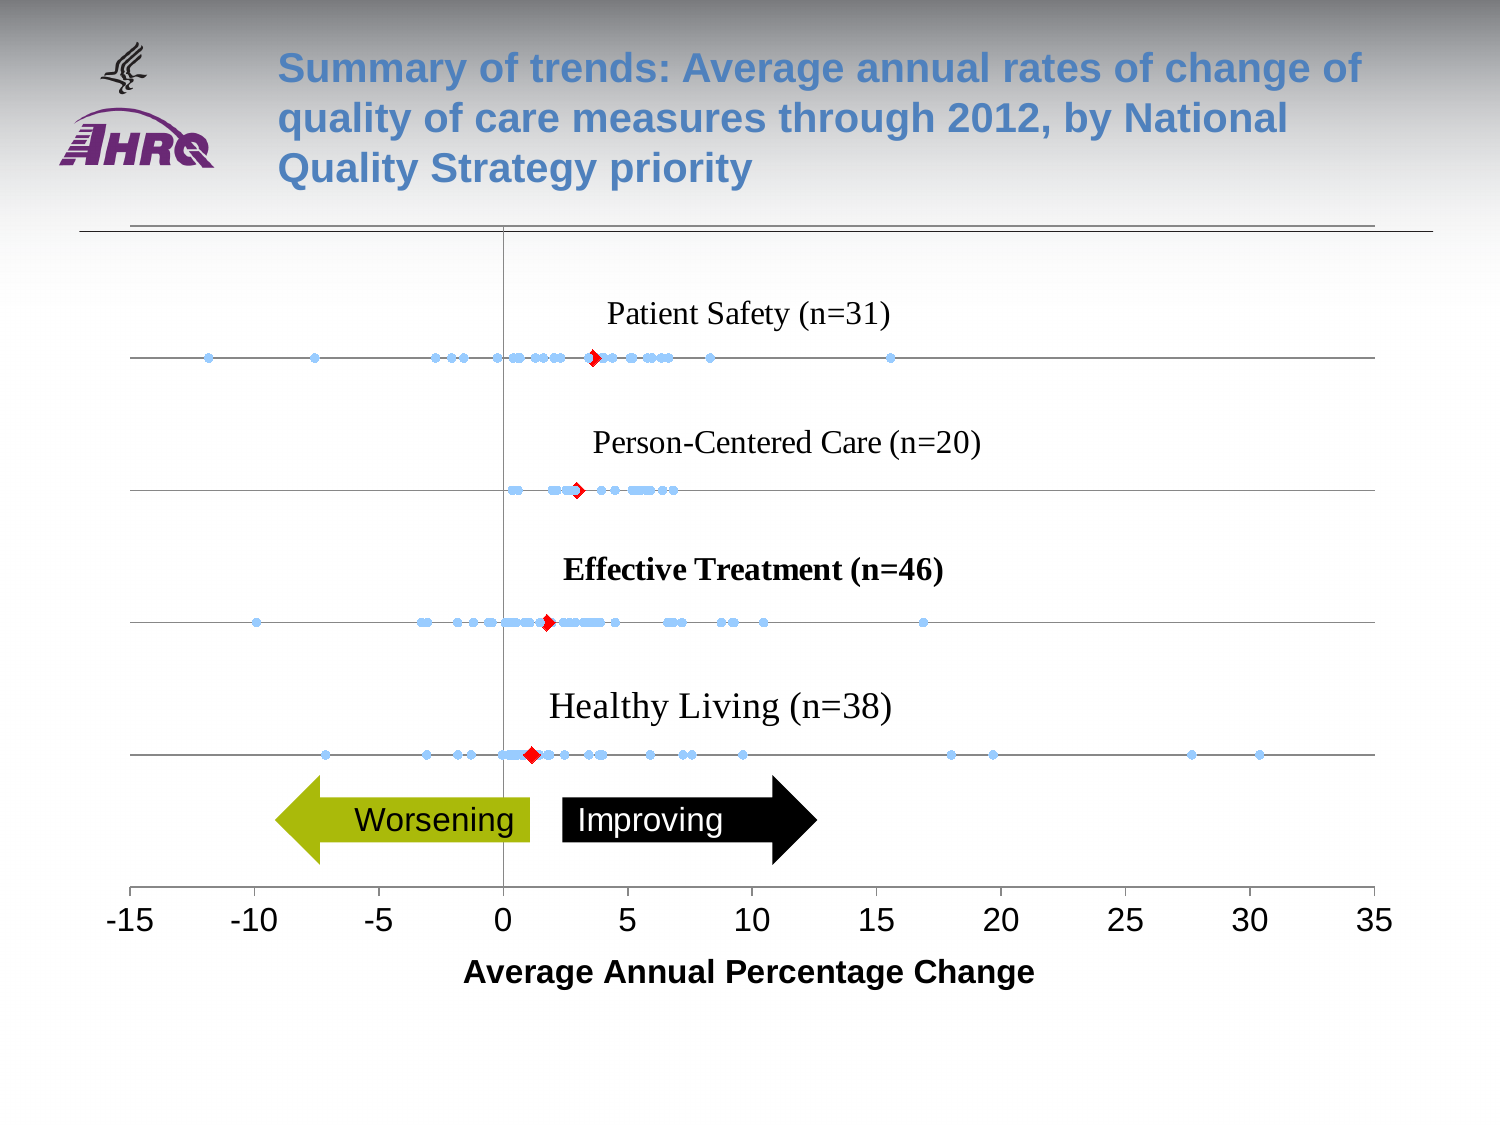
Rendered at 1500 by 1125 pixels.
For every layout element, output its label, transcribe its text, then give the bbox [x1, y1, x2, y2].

chart [74, 224, 1426, 1001]
title Summary of trends: Average annual rates of change of quality of care measures through 2012, by National Quality Strategy priority [262, 45, 1425, 188]
picture [0, 0, 1500, 1125]
